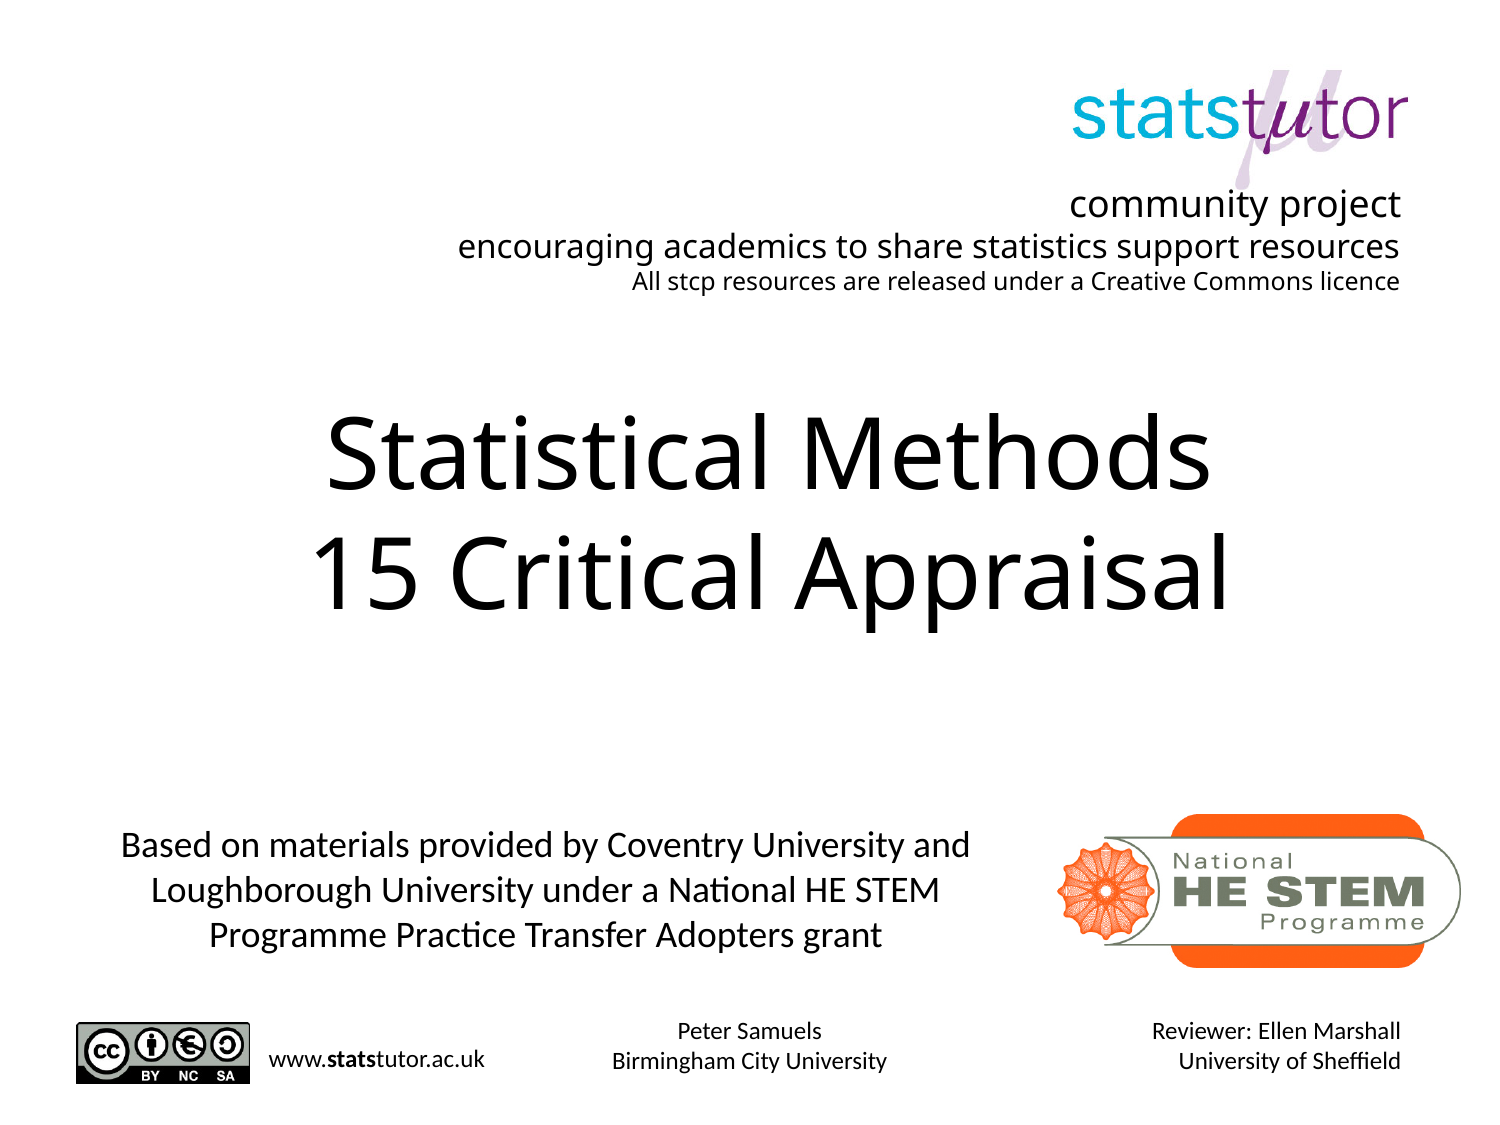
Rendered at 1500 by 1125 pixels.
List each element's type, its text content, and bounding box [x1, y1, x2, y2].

text_box Reviewer: Ellen Marshall University of Sheffield [1038, 1007, 1417, 1083]
text_box www.statstutor.ac.uk [254, 1035, 550, 1080]
picture [1063, 58, 1417, 196]
text_box Peter Samuels Birmingham City University [549, 1007, 951, 1083]
text_box community project encouraging academics to share statistics support resources All stcp resources are released under a Creative Commons licence [123, 172, 1417, 303]
picture [1056, 814, 1461, 968]
picture [76, 1022, 251, 1084]
text_box Based on materials provided by Coventry University and Loughborough University under a National HE STEM Programme Practice Transfer Adopters grant [47, 812, 1046, 963]
title Statistical Methods 15 Critical Appraisal [96, 349, 1444, 669]
